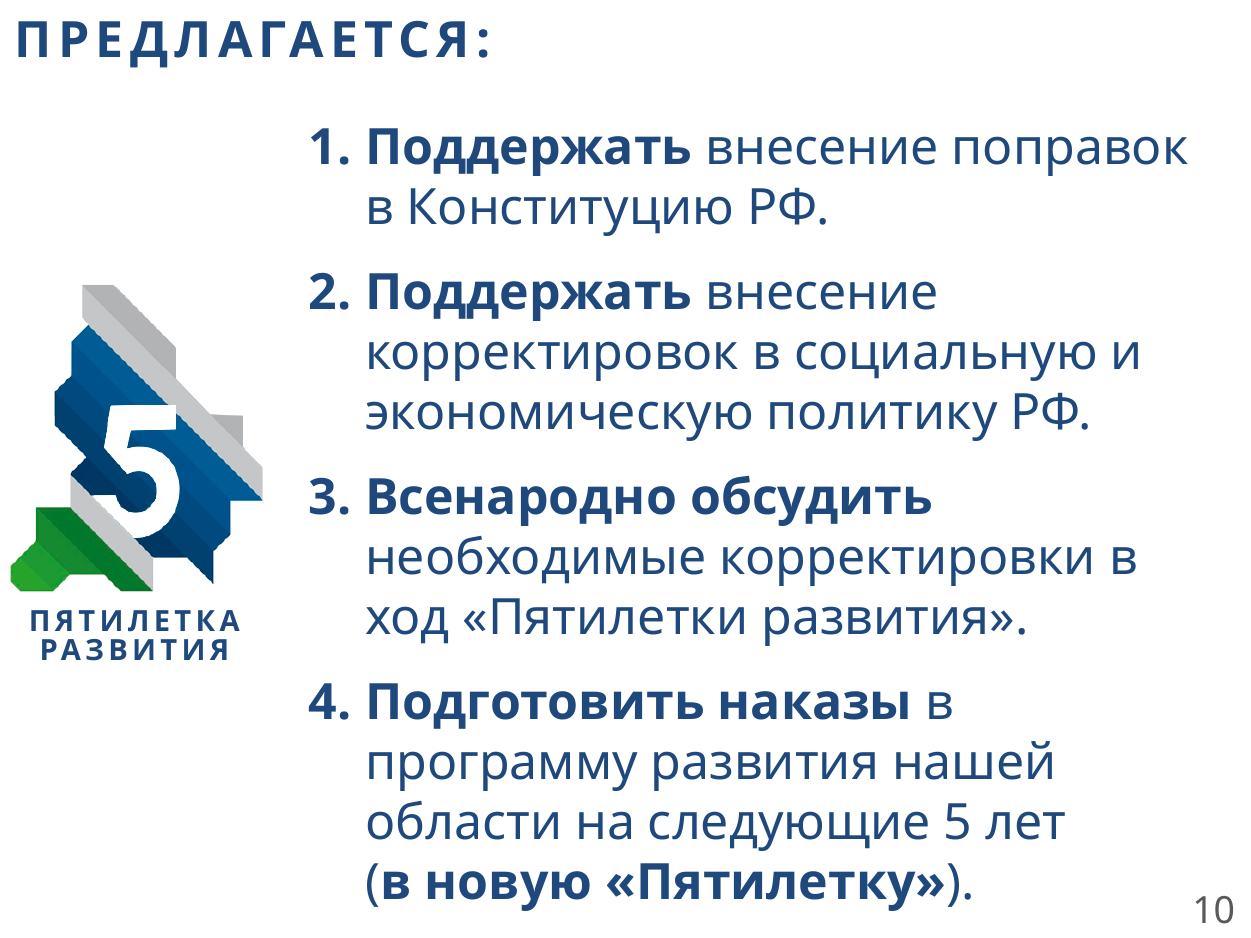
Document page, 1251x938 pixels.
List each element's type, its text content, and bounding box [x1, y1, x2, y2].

text_box ПЯТИЛЕТКА РАЗВИТИЯ [10, 637, 259, 674]
text_box 10 [1177, 878, 1250, 938]
picture [10, 255, 280, 630]
text_box ПРЕДЛАГАЕТСЯ: [0, 0, 1250, 85]
text_box Поддержать внесение поправок в Конституцию РФ. Поддержать внесение корректировок в социальную и экономическую политику РФ. Всенародно обсудить необходимые корректировки в ход «Пятилетки развития». Подготовить наказы в программу развития нашей области на следующие 5 лет (в новую «Пятилетку»). [292, 105, 1250, 920]
